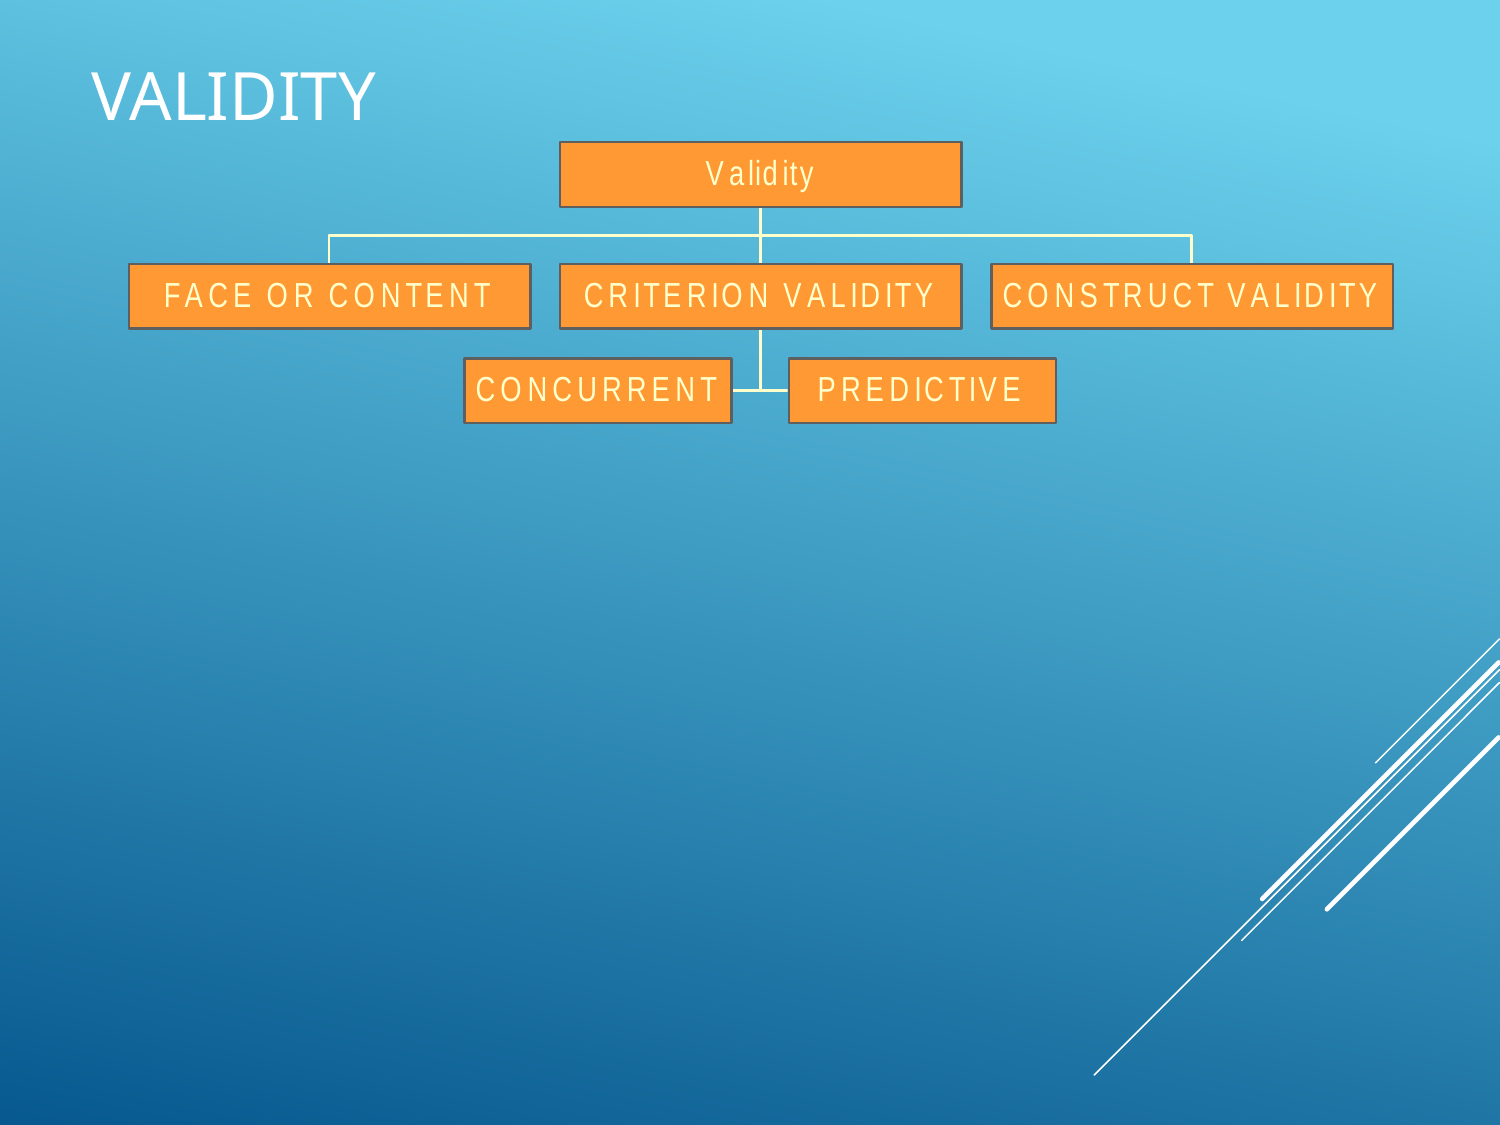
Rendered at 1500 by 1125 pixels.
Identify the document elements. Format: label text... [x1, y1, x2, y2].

title Validity [76, 0, 1352, 188]
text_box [123, 136, 1399, 429]
